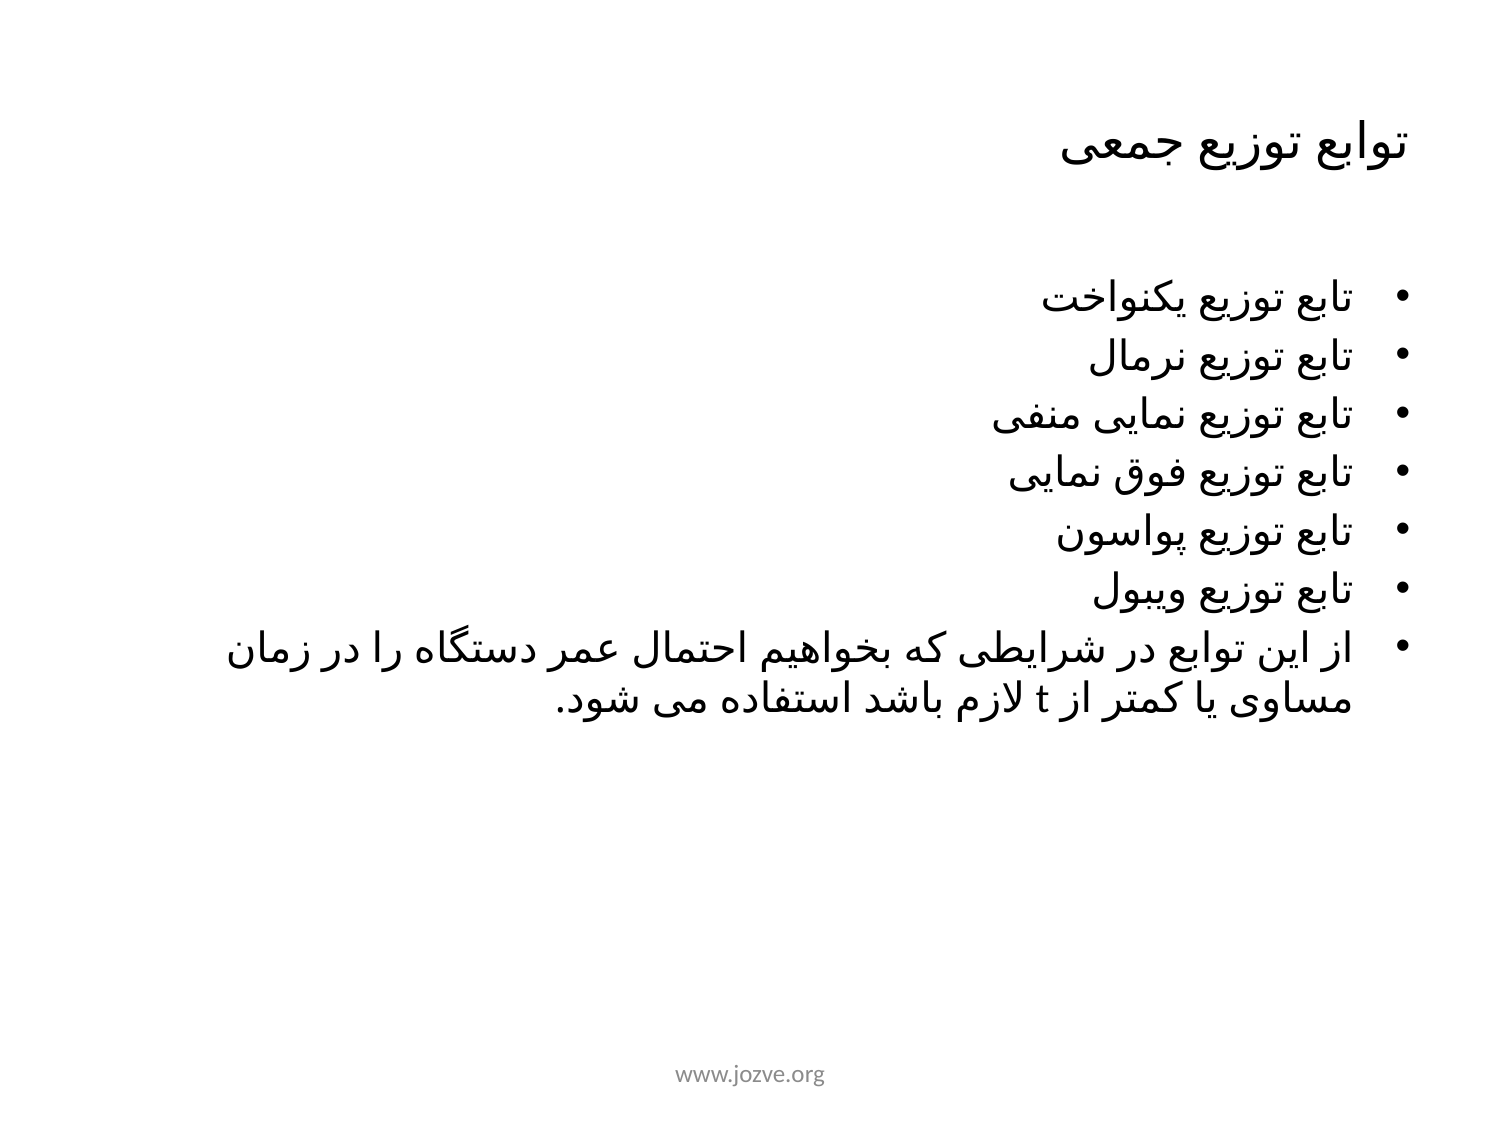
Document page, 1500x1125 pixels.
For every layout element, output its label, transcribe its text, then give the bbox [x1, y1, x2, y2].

list تابع توزیع یکنواخت تابع توزیع نرمال تابع توزیع نمایی منفی تابع توزیع فوق نمایی تابع توزیع پواسون تابع توزیع ویبول از این توابع در شرایطی که بخواهیم احتمال عمر دستگاه را در زمان مساوی یا کمتر از t لازم باشد استفاده می شود. [75, 262, 1425, 1005]
footer www.jozve.org [512, 1042, 988, 1103]
title توابع توزیع جمعی [75, 45, 1425, 233]
